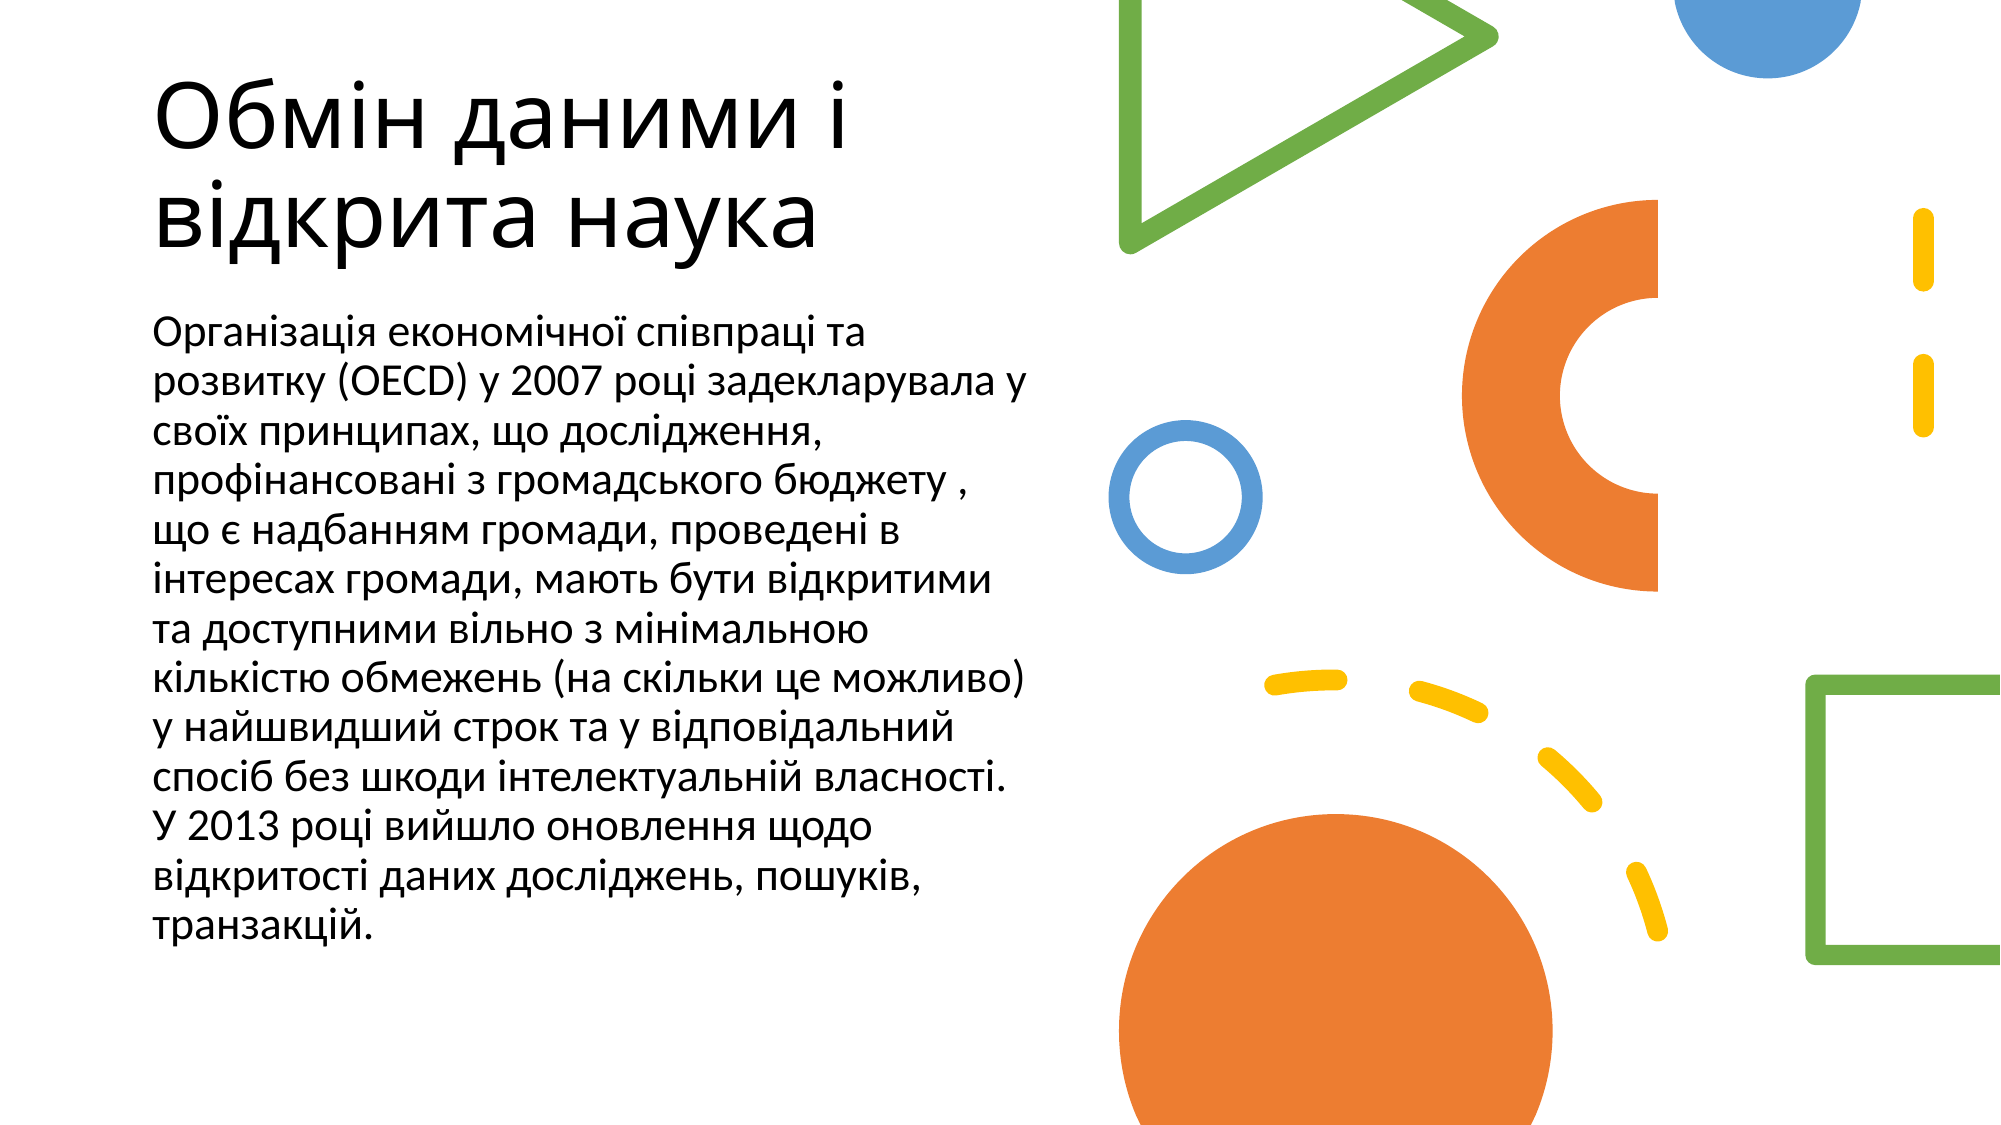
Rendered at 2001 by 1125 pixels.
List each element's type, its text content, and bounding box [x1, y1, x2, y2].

text_box [1274, 679, 1664, 977]
text_box [1673, 0, 1862, 80]
title Обмін даними і відкрита наука [137, 59, 1050, 278]
text_box [1117, 813, 1554, 1125]
text_box [1117, 429, 1254, 565]
list Організація економічної співпраці та розвитку (OECD) у 2007 році задекларувала у своїх принципах, що дослідження, профінансовані з громадського бюджету , що є надбанням громади, проведені в інтересах громади, мають бути відкритими та доступними вільно з мінімальною кількістю обмежень (на скільки це можливо) у найшвидший строк та у відповідальний спосіб без шкоди інтелектуальній власності. У 2013 році вийшло оновлення щодо відкритості даних досліджень, пошуків, транзакцій. [137, 299, 1050, 1014]
text_box [1805, 674, 2000, 966]
text_box [1460, 198, 1659, 593]
text_box [1118, 0, 1499, 255]
text_box [0, 0, 2000, 1125]
